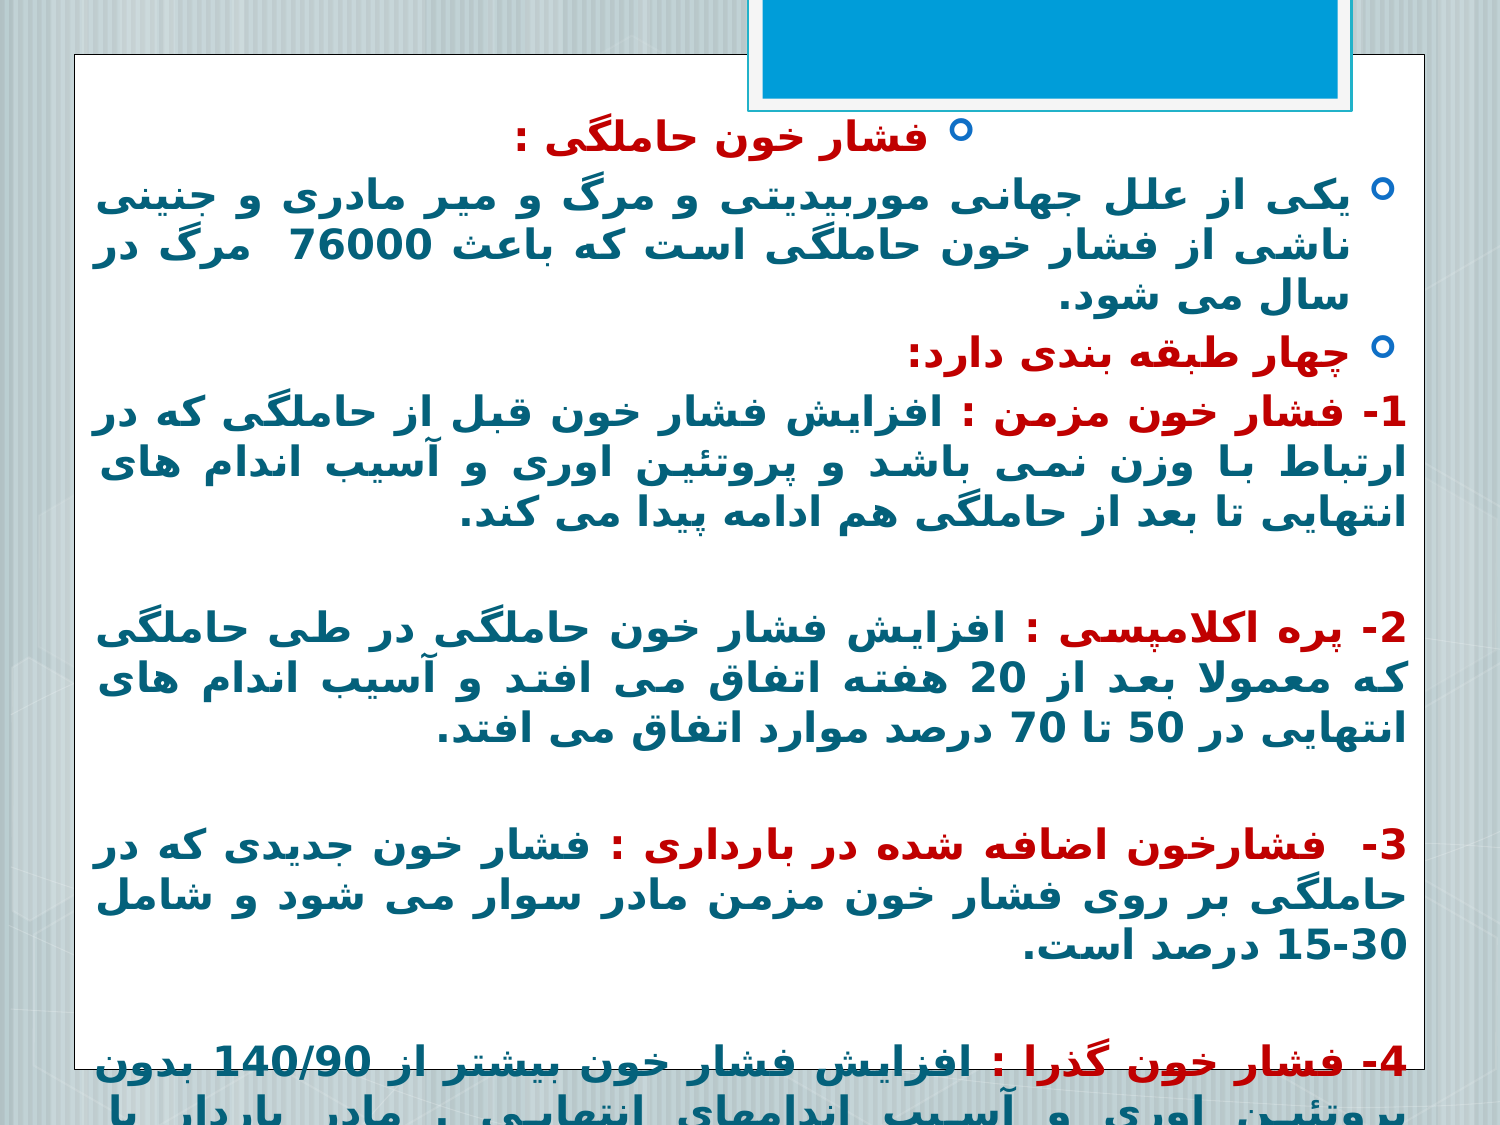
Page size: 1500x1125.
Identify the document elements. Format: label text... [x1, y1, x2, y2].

list فشار خون حاملگی : یکی از علل جهانی موربیدیتی و مرگ و میر مادری و جنینی ناشی از فشار خون حاملگی است که باعث 76000 مرگ در سال می شود. چهار طبقه بندی دارد: 1- فشار خون مزمن : افزایش فشار خون قبل از حاملگی که در ارتباط با وزن نمی باشد و پروتئین اوری و آسیب اندام های انتهایی تا بعد از حاملگی هم ادامه پیدا می کند. 2- پره اکلامپسی : افزایش فشار خون حاملگی در طی حاملگی که معمولا بعد از 20 هفته اتفاق می افتد و آسیب اندام های انتهایی در 50 تا 70 درصد موارد اتفاق می افتد. 3- فشارخون اضافه شده در بارداری : فشار خون جدیدی که در حاملگی بر روی فشار خون مزمن مادر سوار می شود و شامل 30-15 درصد است. 4- فشار خون گذرا : افزایش فشار خون بیشتر از 140/90 بدون پروتئین اوری و آسیب اندامهای انتهایی . مادر باردار با فشارخون نرمال در انتهای حاملگی ، در طول زایمان یا 24 ساعت بعد از زایمان دچار افزایش فشار خون می شوند و فشار خونشان تا 10 روز بعد از زایمان نرمال می شود. [76, 101, 1424, 1071]
